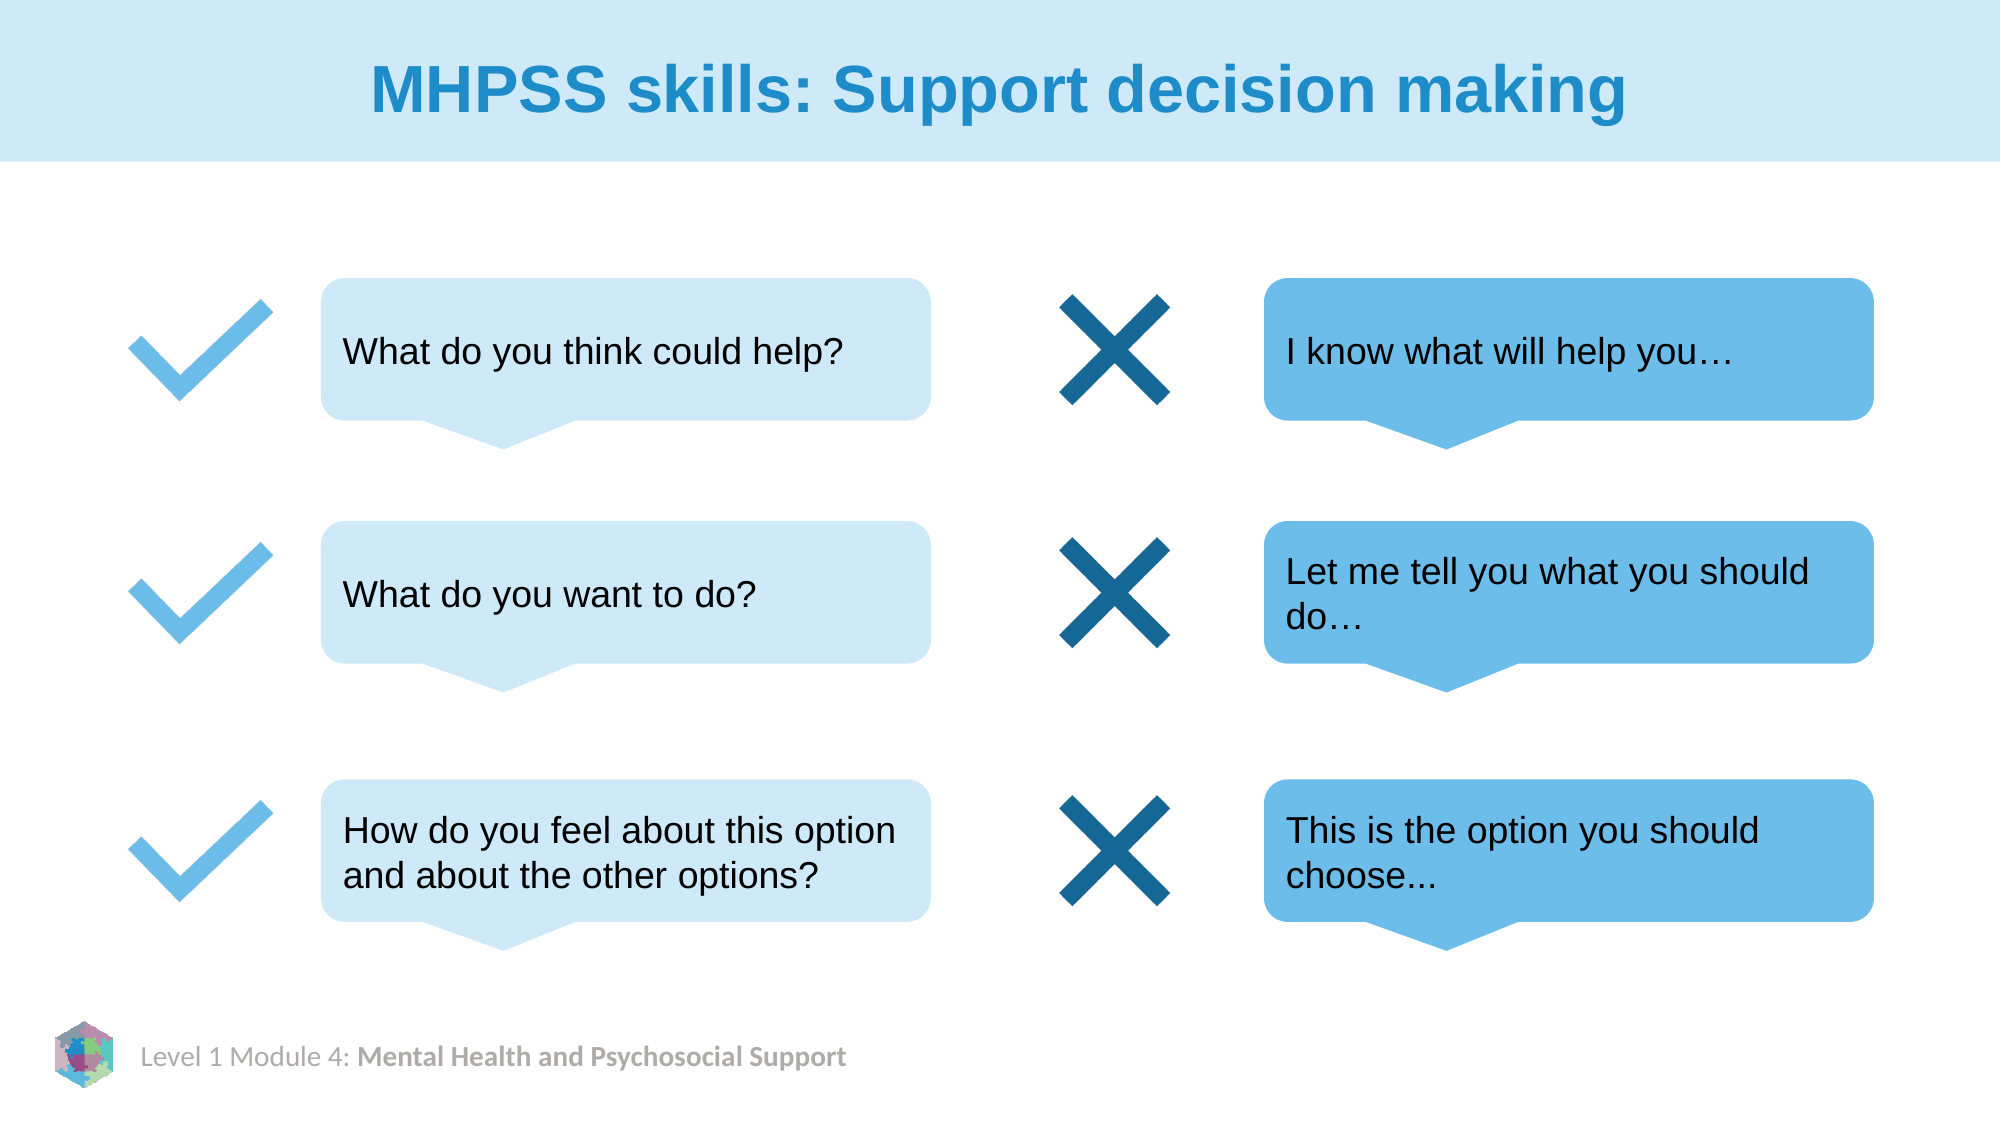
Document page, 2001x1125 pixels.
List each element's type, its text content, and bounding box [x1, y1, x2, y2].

picture [1038, 517, 1190, 668]
text_box Let me tell you what you should do… [1262, 520, 1875, 694]
picture [55, 1021, 113, 1088]
picture [1038, 775, 1190, 926]
picture [125, 517, 276, 668]
text_box What do you think could help? [319, 276, 932, 451]
text_box I know what will help you… [1262, 276, 1875, 451]
picture [125, 775, 276, 926]
picture [1038, 274, 1190, 425]
text_box This is the option you should choose... [1262, 778, 1875, 952]
text_box What do you want to do? [319, 520, 932, 694]
title MHPSS skills: Support decision making [137, 19, 1863, 163]
picture [125, 274, 276, 425]
text_box How do you feel about this option and about the other options? [319, 778, 932, 952]
